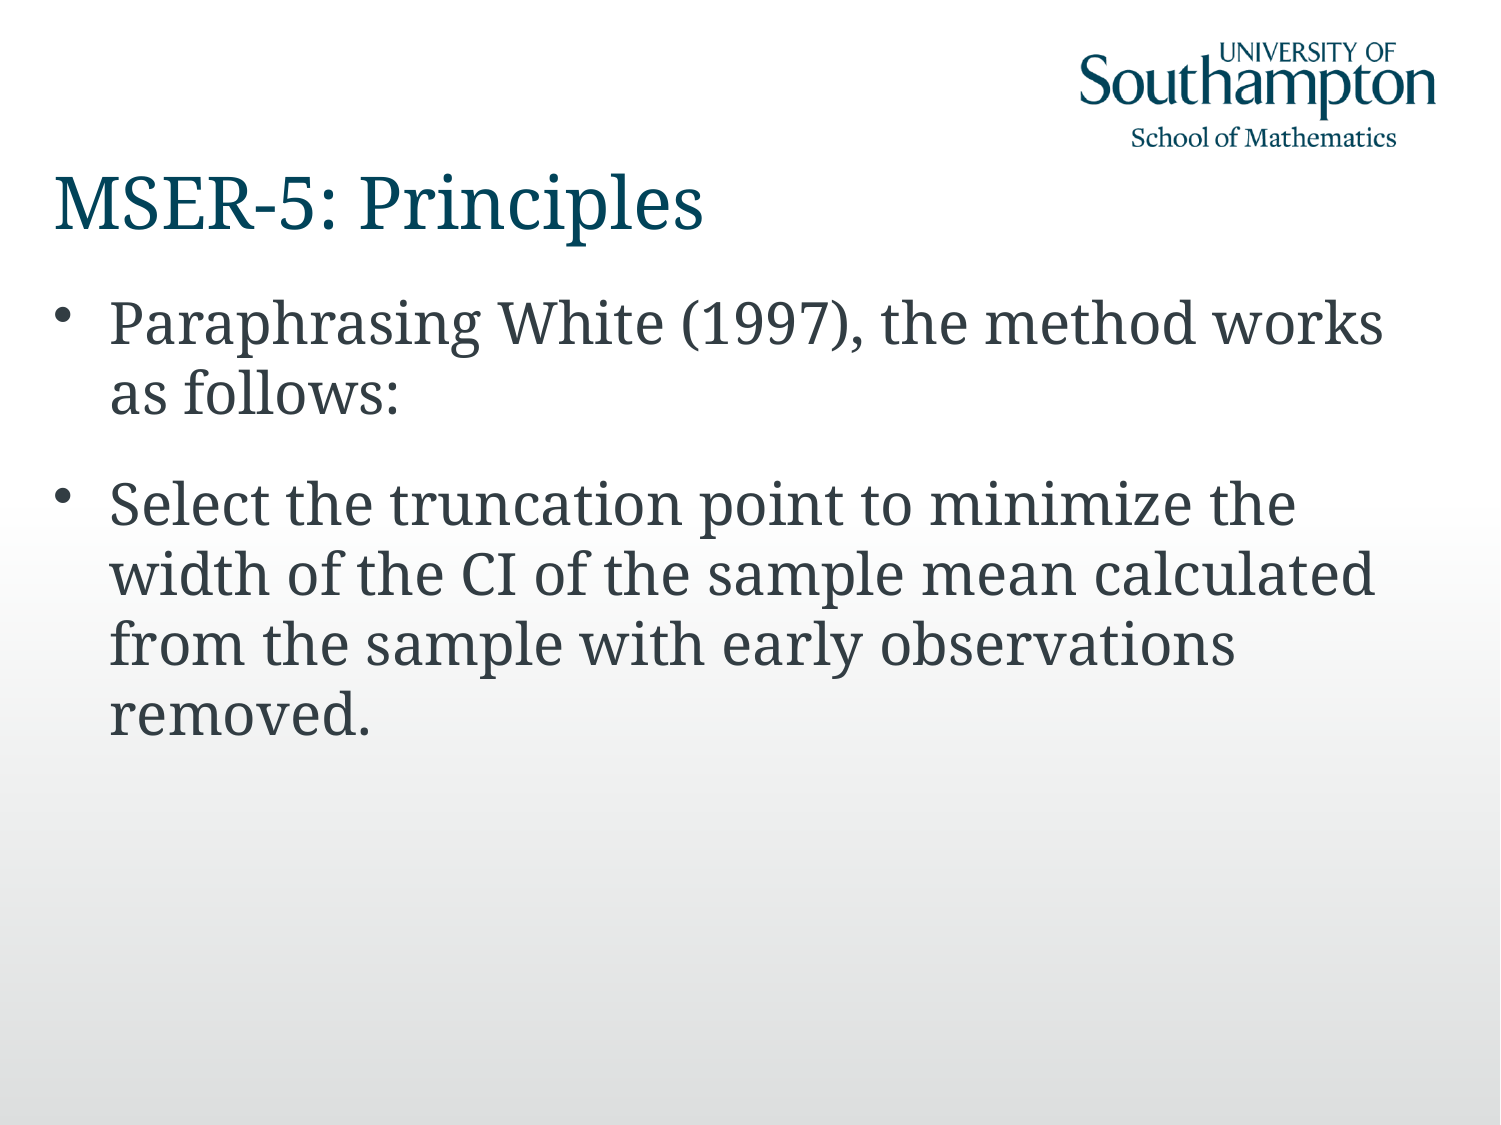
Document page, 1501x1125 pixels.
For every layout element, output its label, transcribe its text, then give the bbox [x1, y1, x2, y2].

picture [1296, 42, 1301, 51]
title MSER-5: Principles [53, 148, 1448, 256]
list Paraphrasing White (1997), the method works as follows: Select the truncation point to minimize the width of the CI of the sample mean calculated from the sample with early observations removed. [53, 278, 1448, 954]
picture [1080, 42, 1436, 147]
